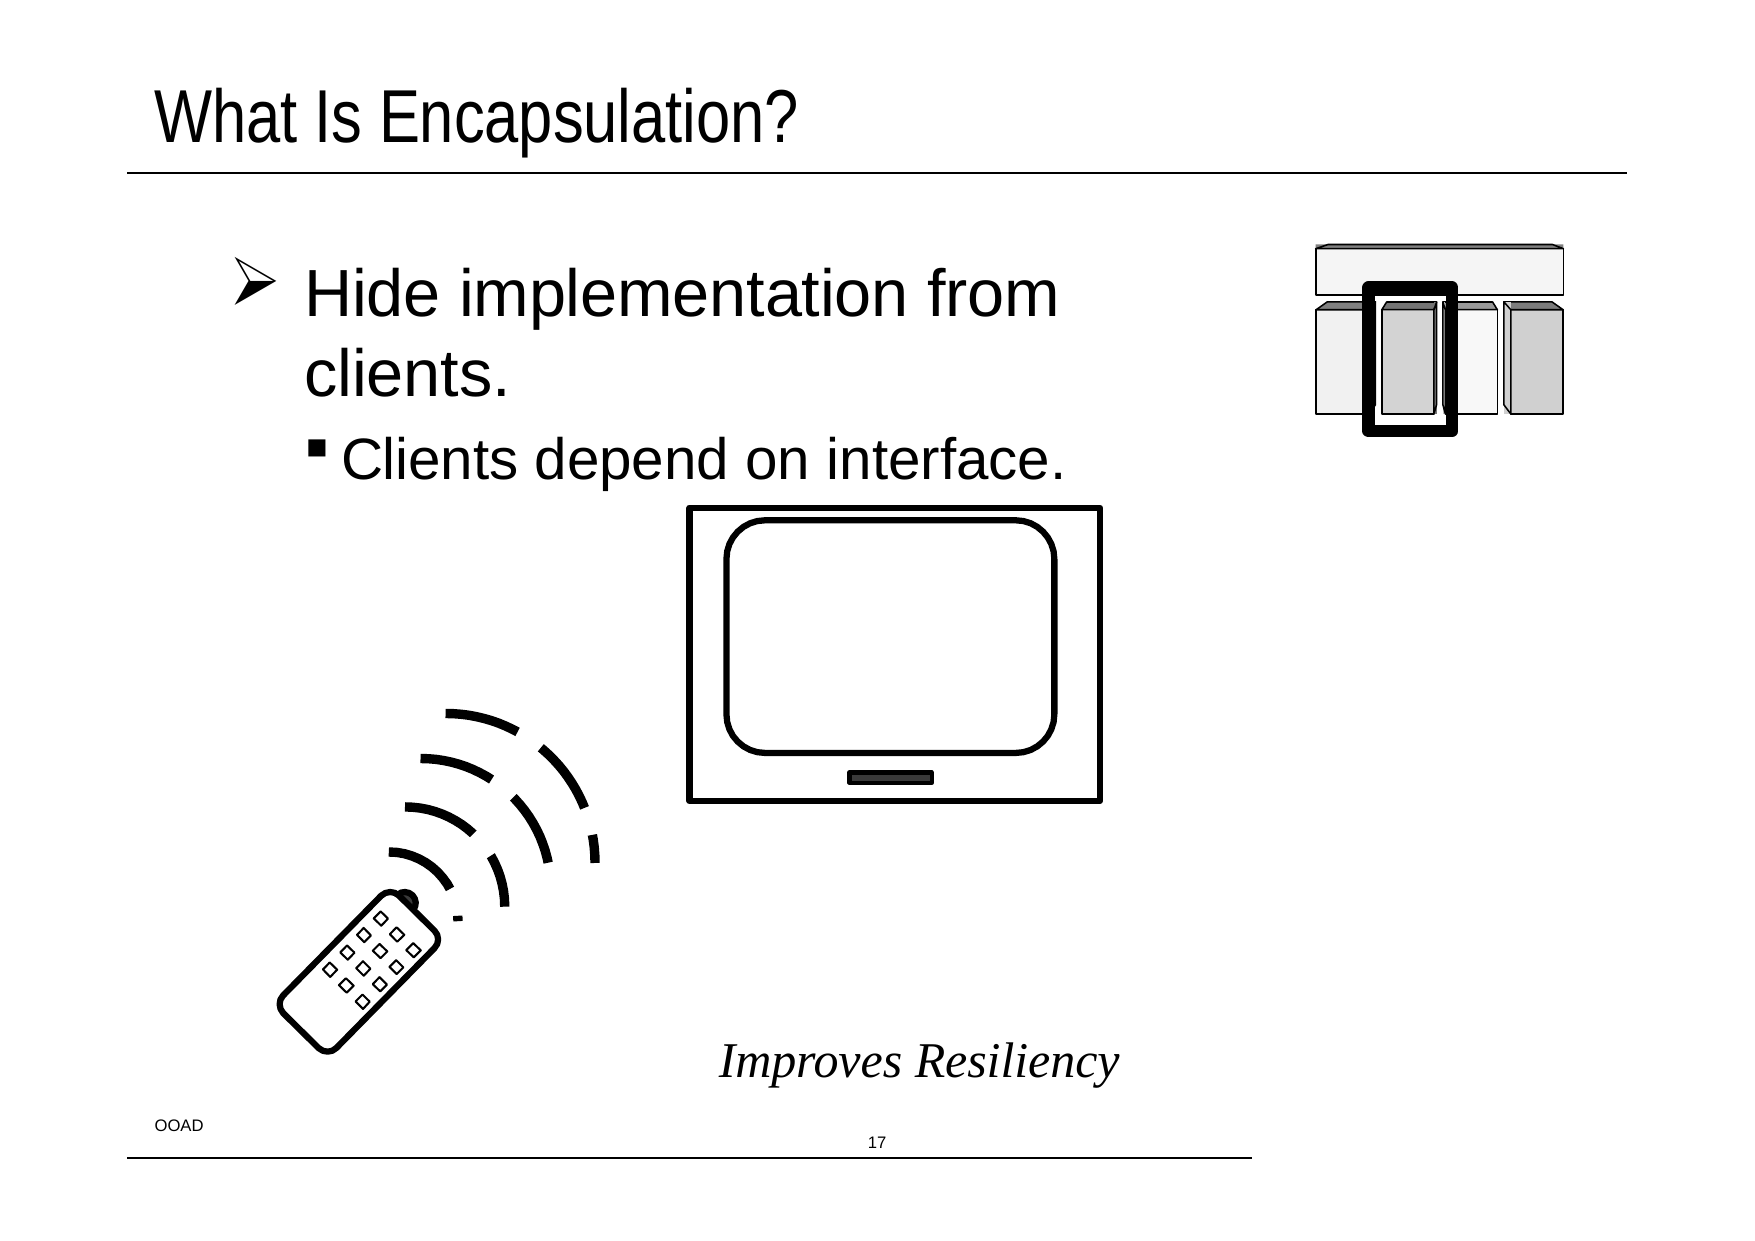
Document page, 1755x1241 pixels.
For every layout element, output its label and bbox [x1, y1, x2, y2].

title [152, 67, 1602, 275]
text_box [716, 1027, 1125, 1088]
footer [152, 1116, 207, 1241]
slide_number [863, 1133, 891, 1241]
text_box [689, 507, 1101, 801]
text_box [405, 806, 505, 907]
text_box [1503, 301, 1564, 415]
text_box [420, 758, 551, 889]
text_box [388, 851, 459, 922]
text_box [1315, 244, 1564, 432]
text_box [279, 892, 439, 1052]
text_box [445, 713, 596, 863]
text_box [227, 249, 1271, 491]
